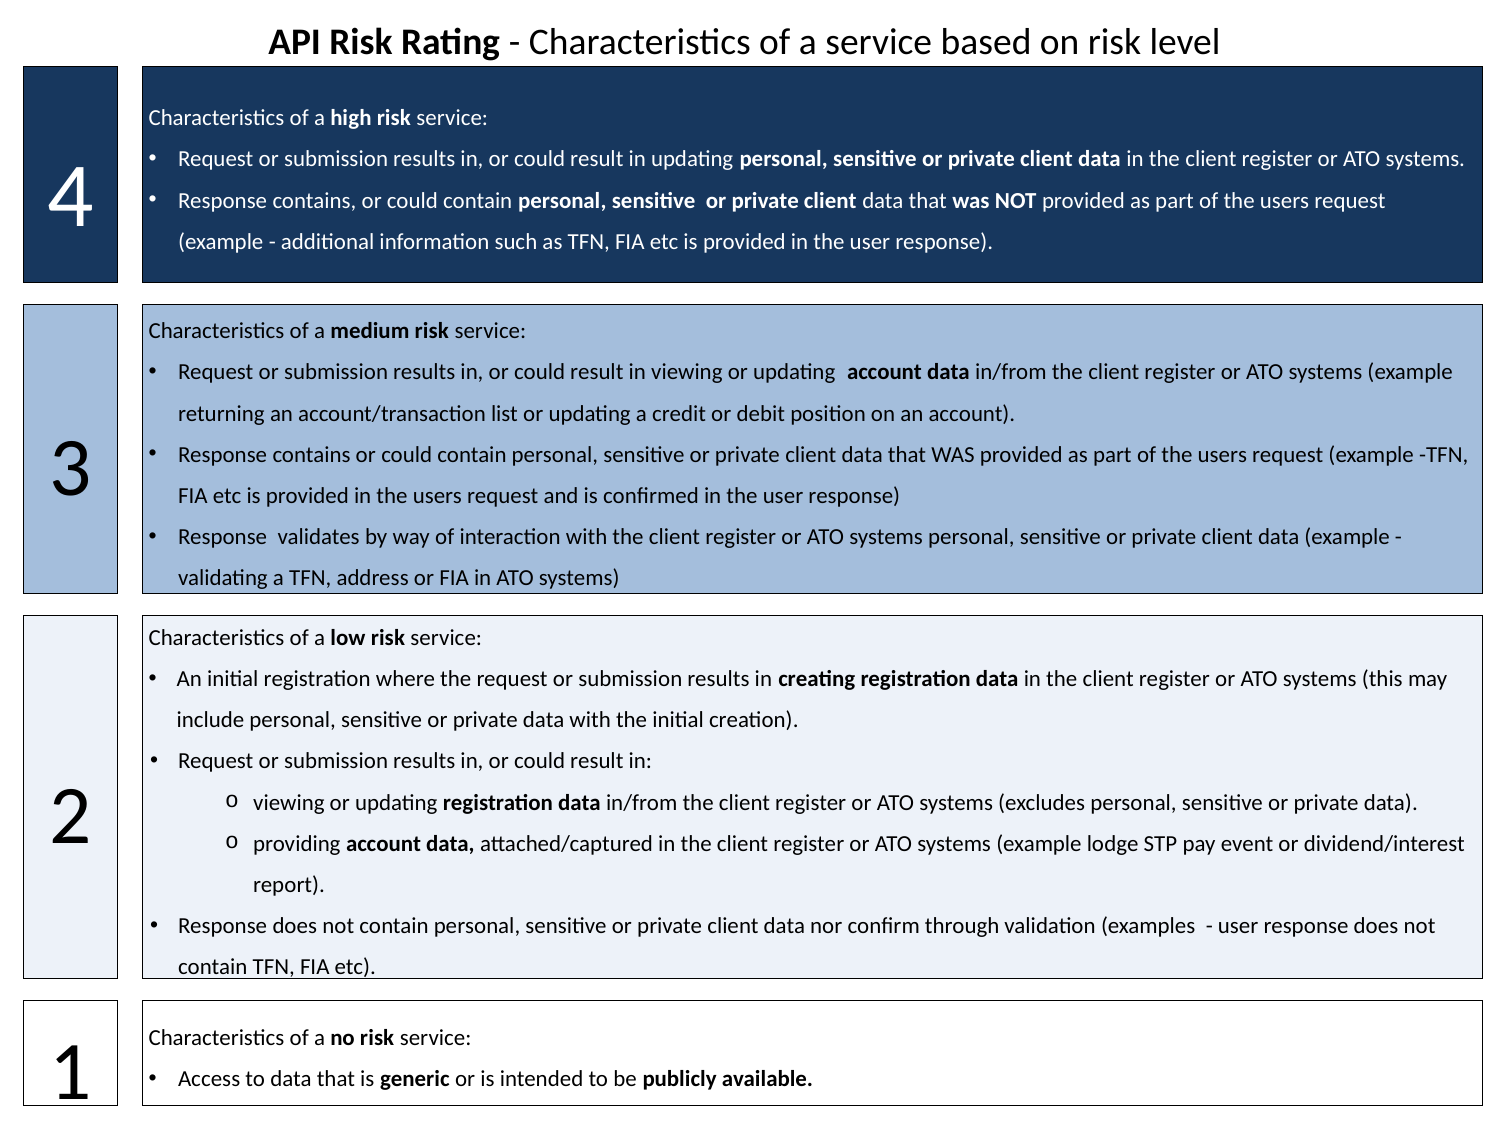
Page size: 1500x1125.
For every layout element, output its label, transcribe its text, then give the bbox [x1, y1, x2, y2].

text_box Characteristics of a no risk service: Access to data that is generic or is intended to be publicly available. [142, 1000, 1483, 1106]
text_box Characteristics of a low risk service: An initial registration where the request or submission results in creating registration data in the client register or ATO systems (this may include personal, sensitive or private data with the initial creation). Request or submission results in, or could result in: viewing or updating registration data in/from the client register or ATO systems (excludes personal, sensitive or private data). providing account data, attached/captured in the client register or ATO systems (example lodge STP pay event or dividend/interest report). Response does not contain personal, sensitive or private client data nor confirm through validation (examples - user response does not contain TFN, FIA etc). [142, 615, 1483, 979]
text_box 1 [23, 1000, 118, 1106]
text_box 2 [23, 615, 118, 979]
text_box 3 [23, 304, 118, 594]
text_box 4 [23, 66, 118, 283]
text_box Characteristics of a medium risk service: Request or submission results in, or could result in viewing or updating account data in/from the client register or ATO systems (example returning an account/transaction list or updating a credit or debit position on an account). Response contains or could contain personal, sensitive or private client data that WAS provided as part of the users request (example -TFN, FIA etc is provided in the users request and is confirmed in the user response) Response validates by way of interaction with the client register or ATO systems personal, sensitive or private client data (example - validating a TFN, address or FIA in ATO systems) [142, 304, 1483, 594]
text_box API Risk Rating - Characteristics of a service based on risk level [18, 9, 1472, 70]
text_box Characteristics of a high risk service: Request or submission results in, or could result in updating personal, sensitive or private client data in the client register or ATO systems. Response contains, or could contain personal, sensitive or private client data that was NOT provided as part of the users request (example - additional information such as TFN, FIA etc is provided in the user response). [142, 66, 1483, 283]
